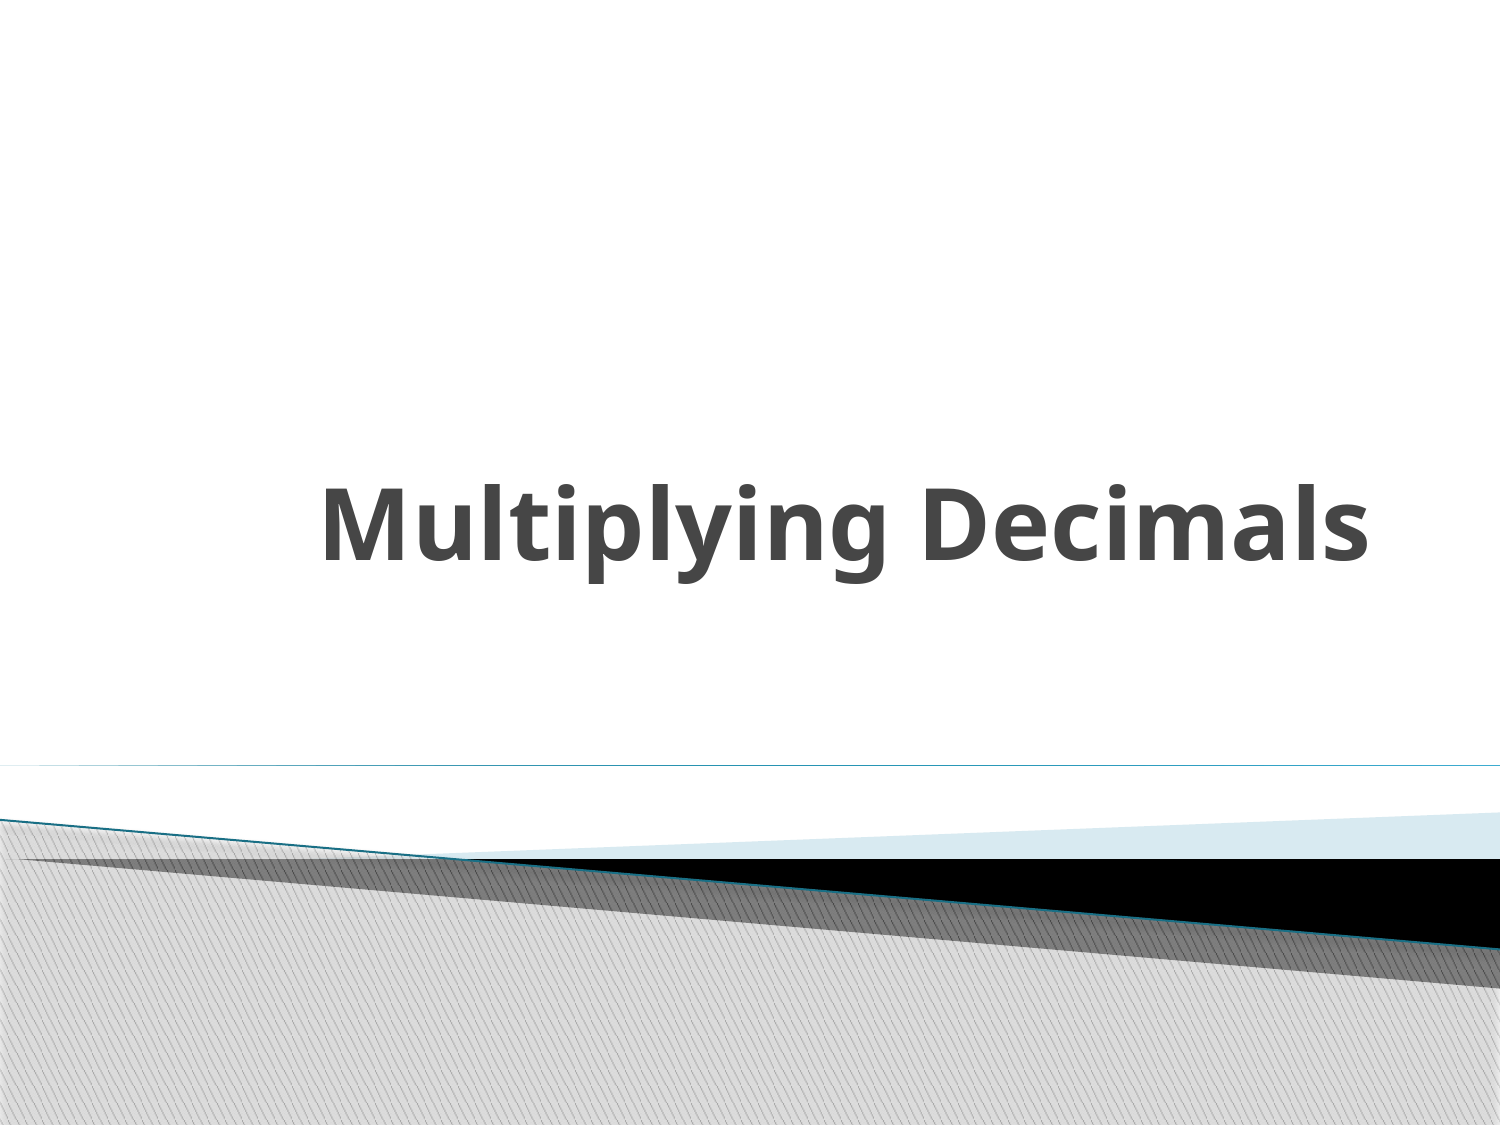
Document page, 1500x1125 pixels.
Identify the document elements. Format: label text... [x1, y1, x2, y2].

picture [5, 859, 1500, 989]
title Multiplying Decimals [112, 287, 1388, 588]
